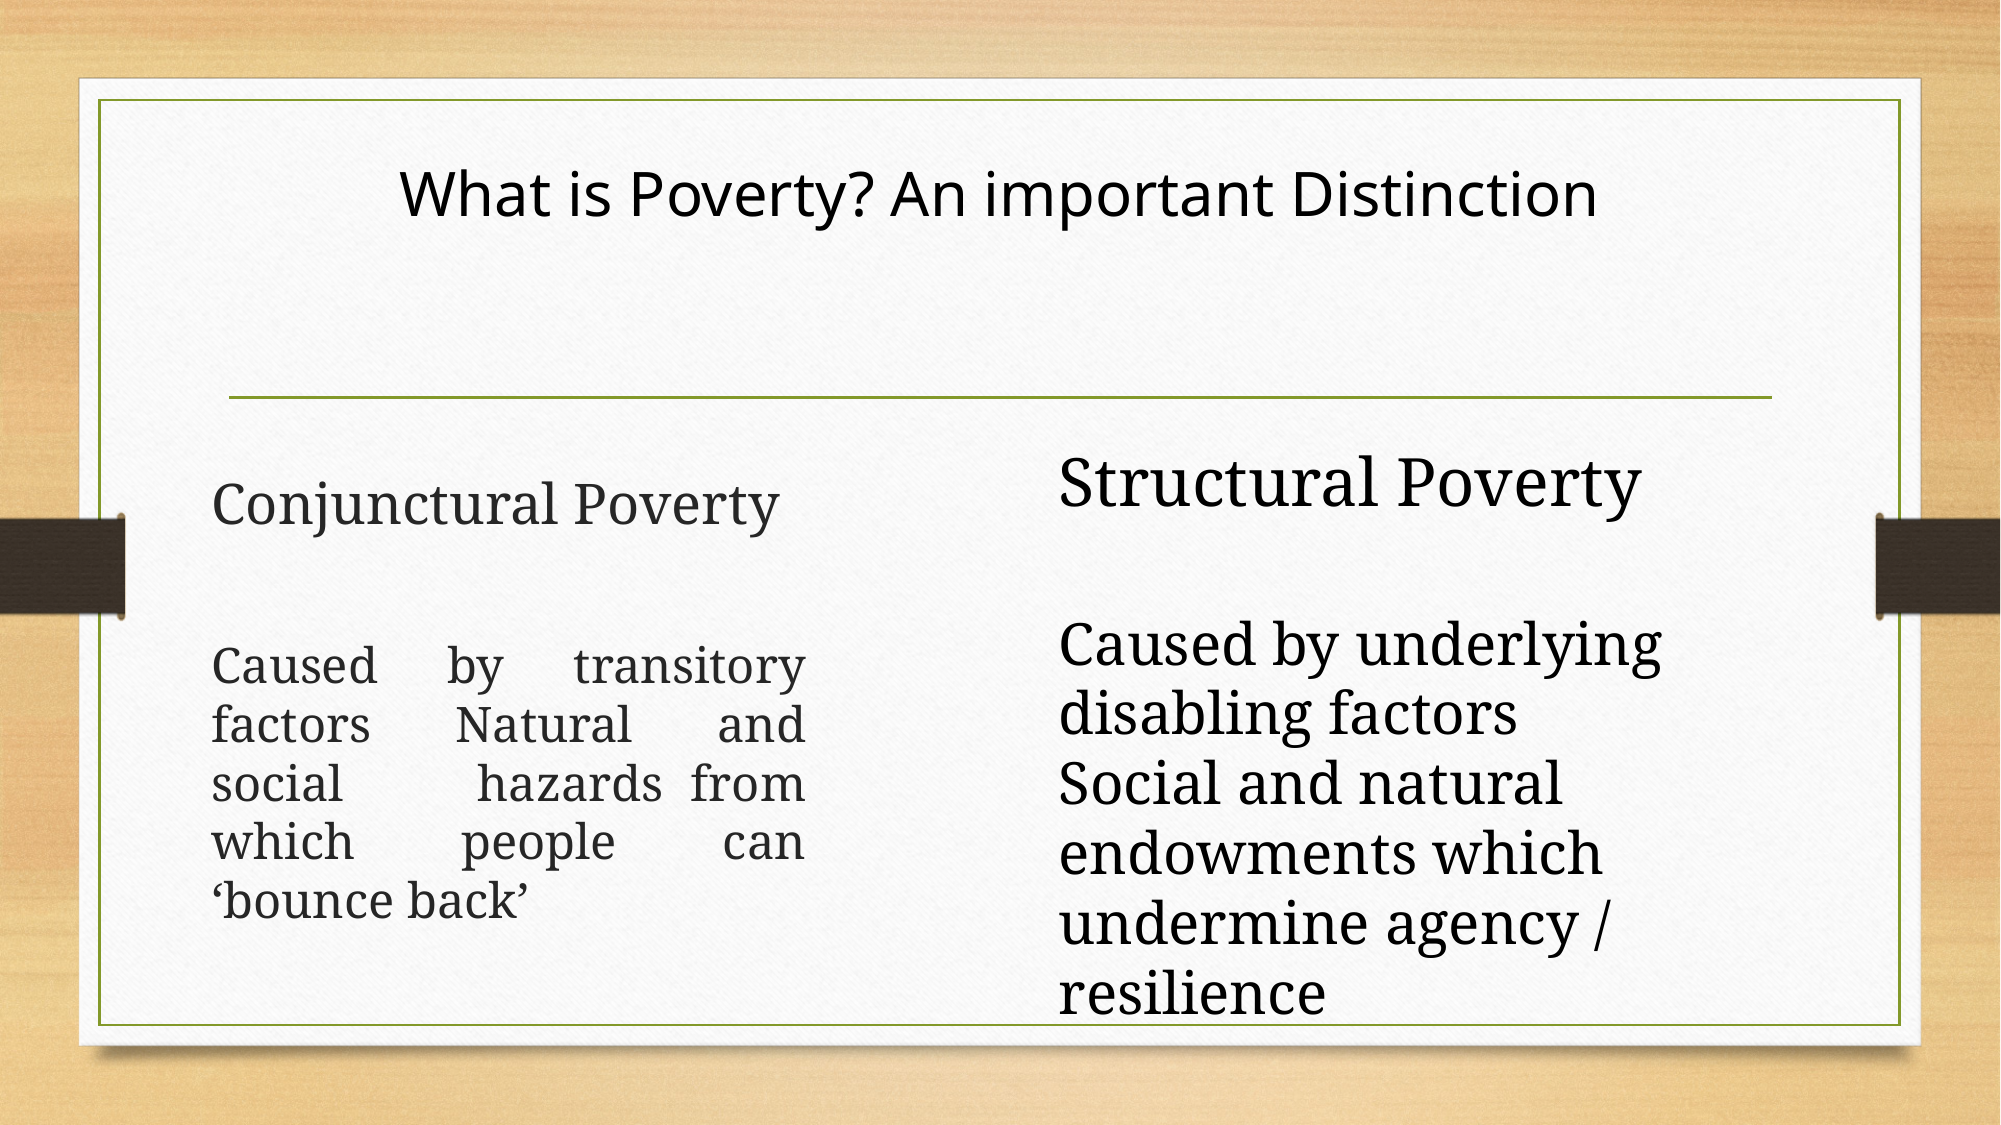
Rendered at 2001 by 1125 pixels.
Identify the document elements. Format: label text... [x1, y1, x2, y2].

list Conjunctural Poverty Caused by transitory factors Natural and social hazards from which people can ‘bounce back’ [196, 461, 822, 946]
picture [0, 0, 2001, 1125]
title What is Poverty? An important Distinction [212, 146, 1788, 312]
text_box Structural Poverty Caused by underlying disabling factors Social and natural endowments which undermine agency / resilience [1043, 432, 1706, 948]
